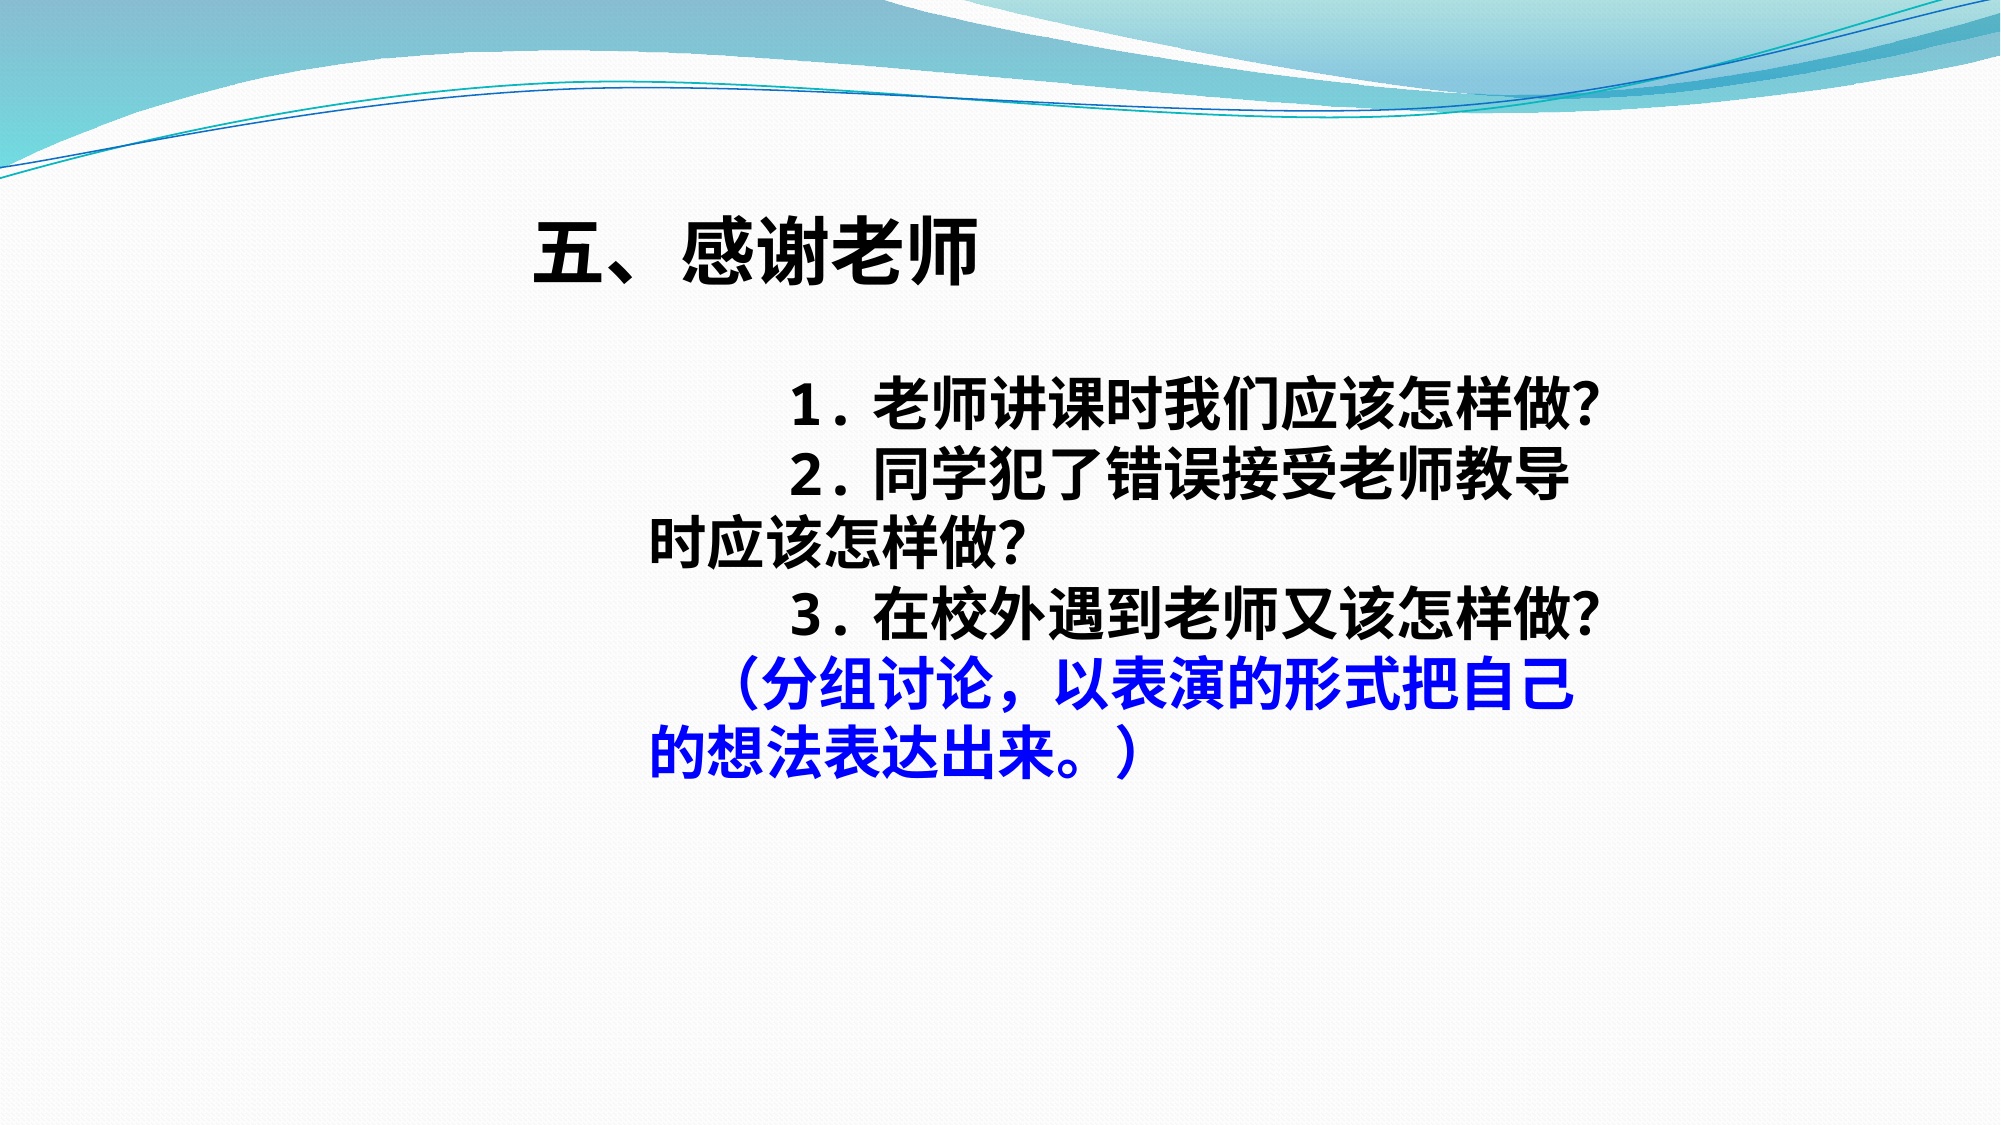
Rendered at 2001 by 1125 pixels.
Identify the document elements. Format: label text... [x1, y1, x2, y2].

text_box 五、感谢老师 [515, 196, 1071, 302]
text_box 1.老师讲课时我们应该怎样做？ 2.同学犯了错误接受老师教导时应该怎样做？ 3.在校外遇到老师又该怎样做？ （分组讨论，以表演的形式把自己的想法表达出来。） [633, 359, 1615, 794]
